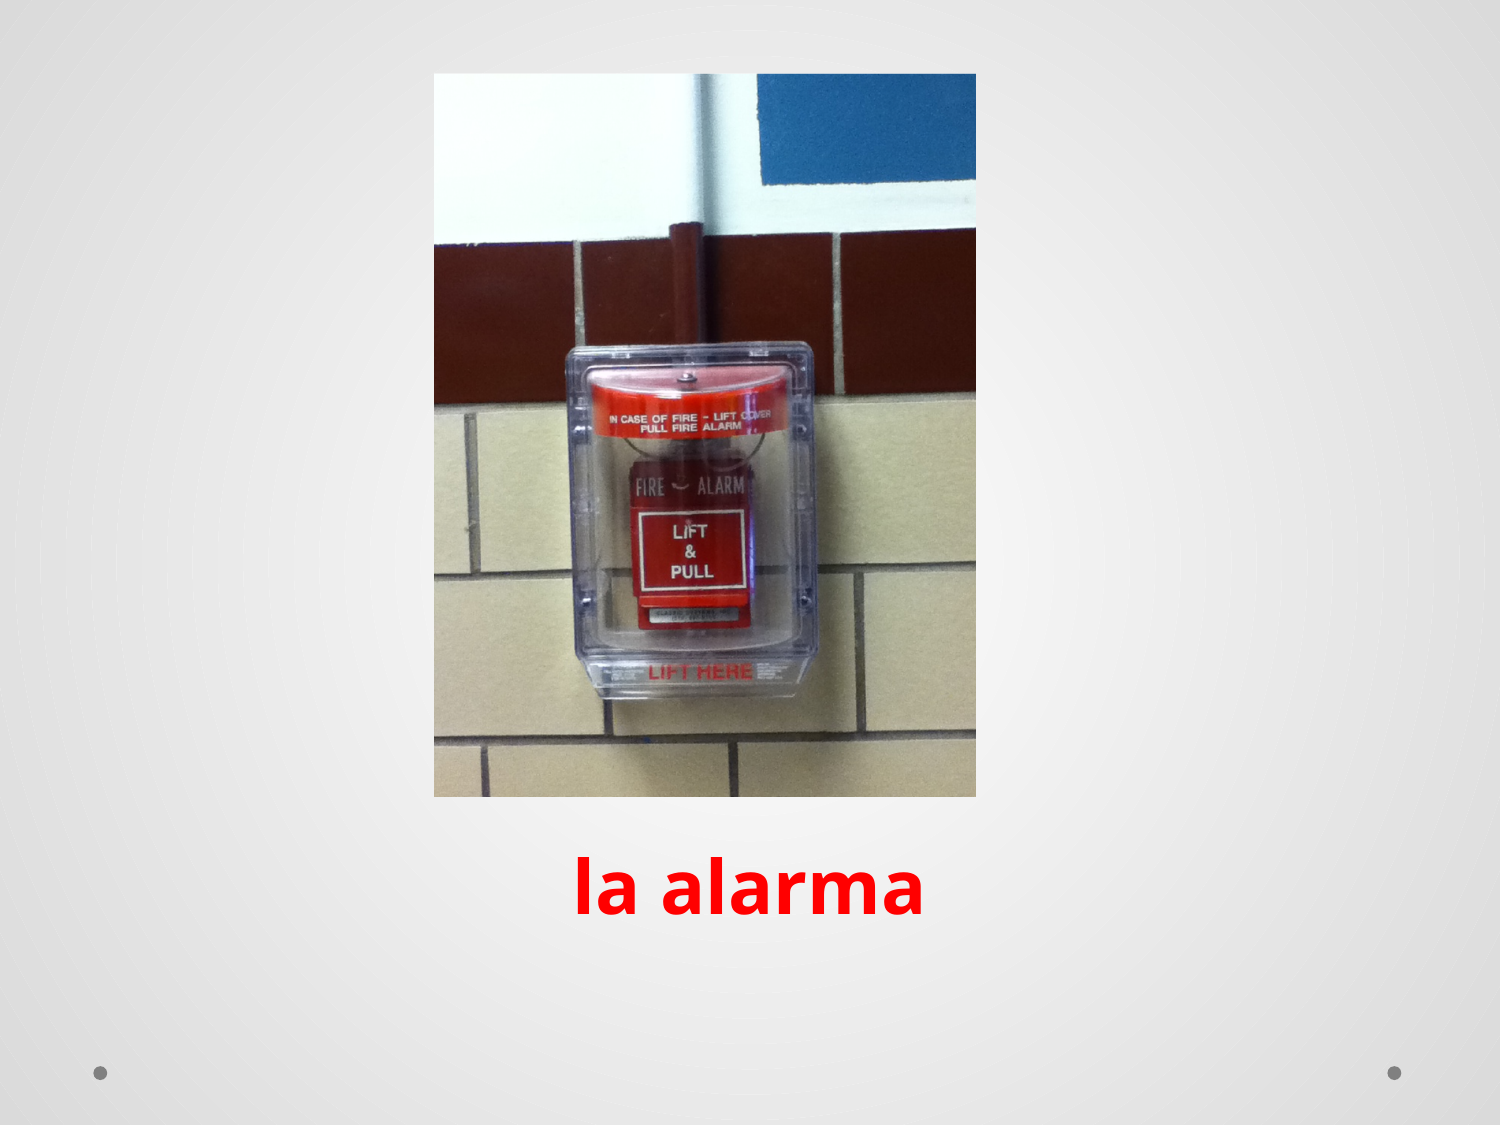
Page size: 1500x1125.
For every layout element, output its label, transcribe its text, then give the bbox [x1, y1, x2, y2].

picture [342, 74, 1066, 796]
text_box la alarma [224, 832, 1275, 976]
